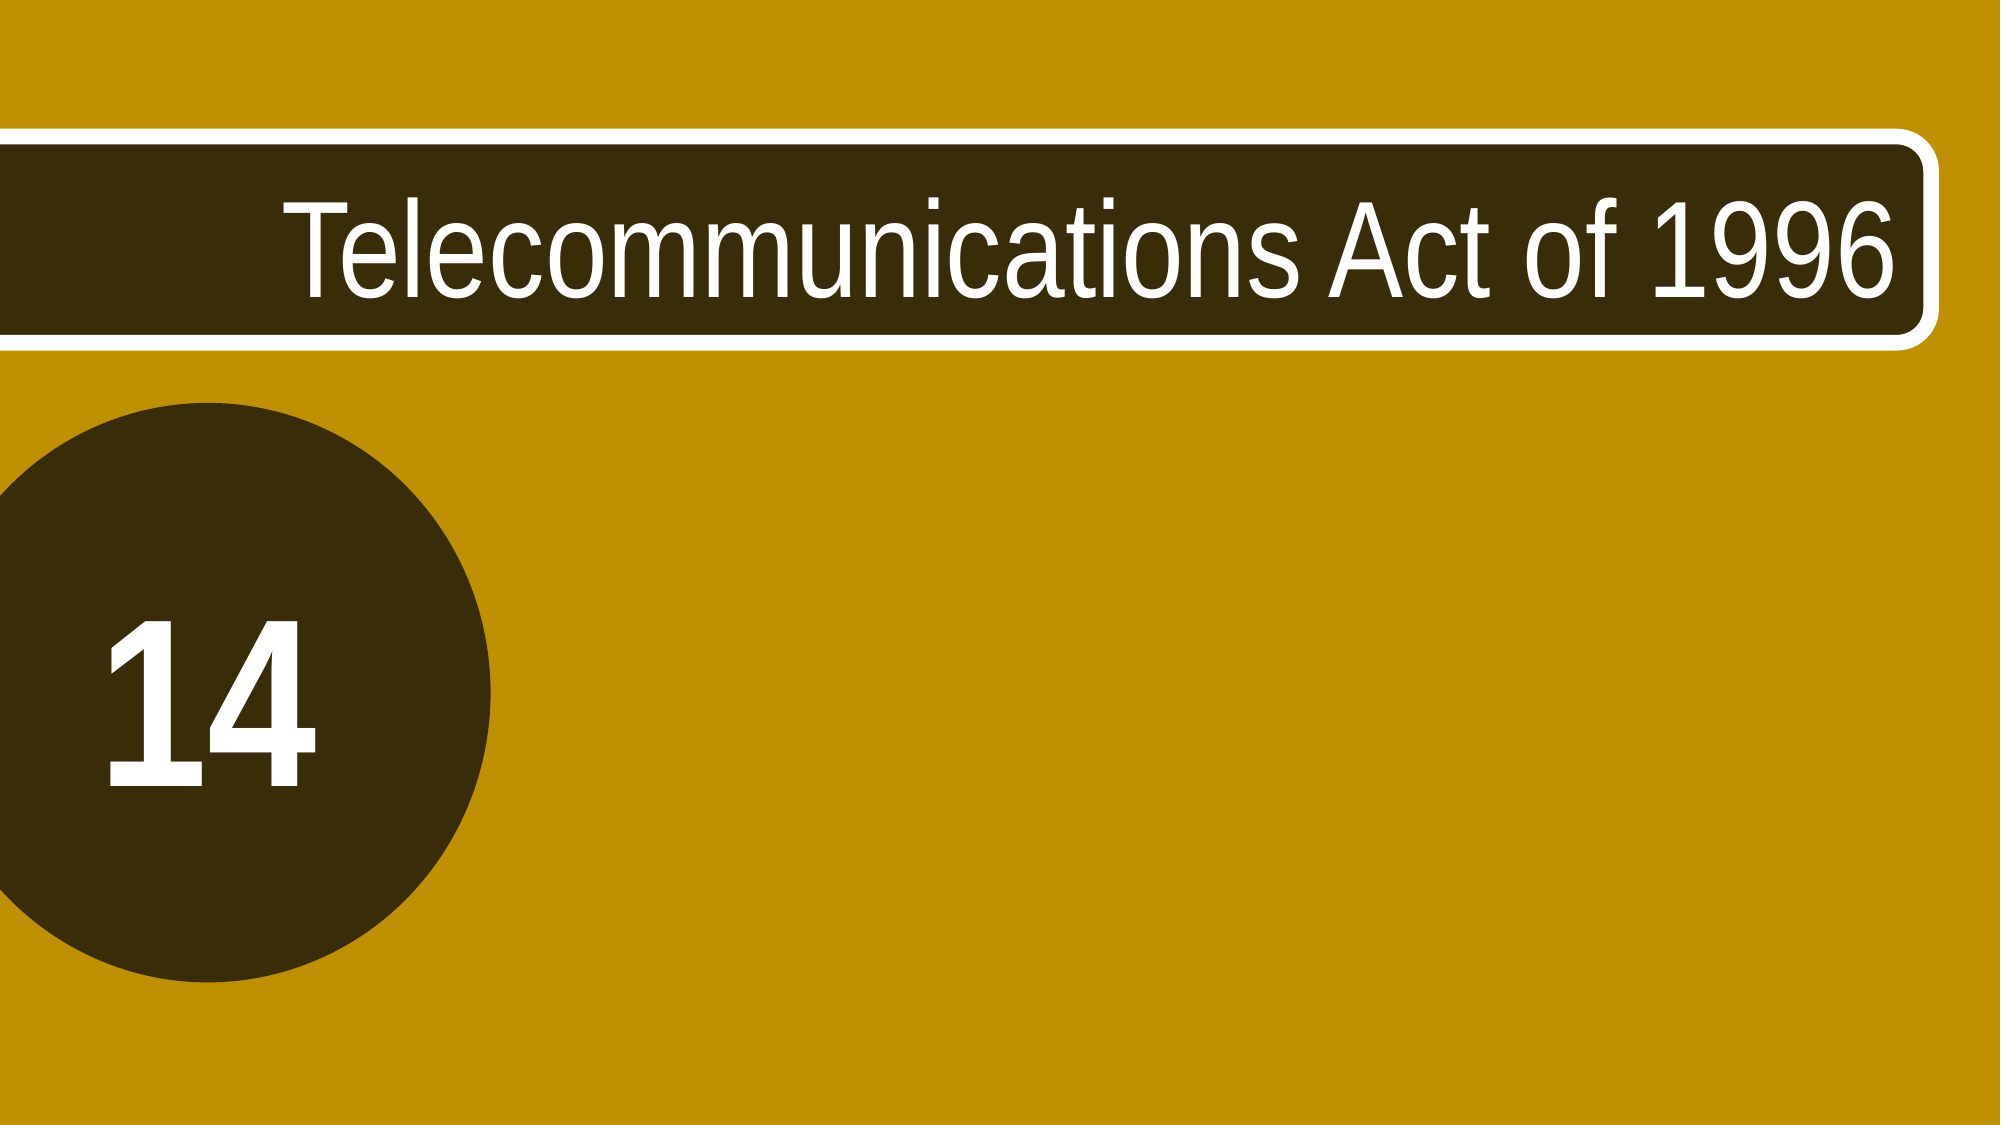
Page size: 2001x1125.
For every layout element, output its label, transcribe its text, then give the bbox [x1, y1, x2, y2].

text_box Telecommunications Act of 1996 [145, 152, 1915, 332]
text_box [0, 135, 1933, 344]
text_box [0, 402, 491, 983]
